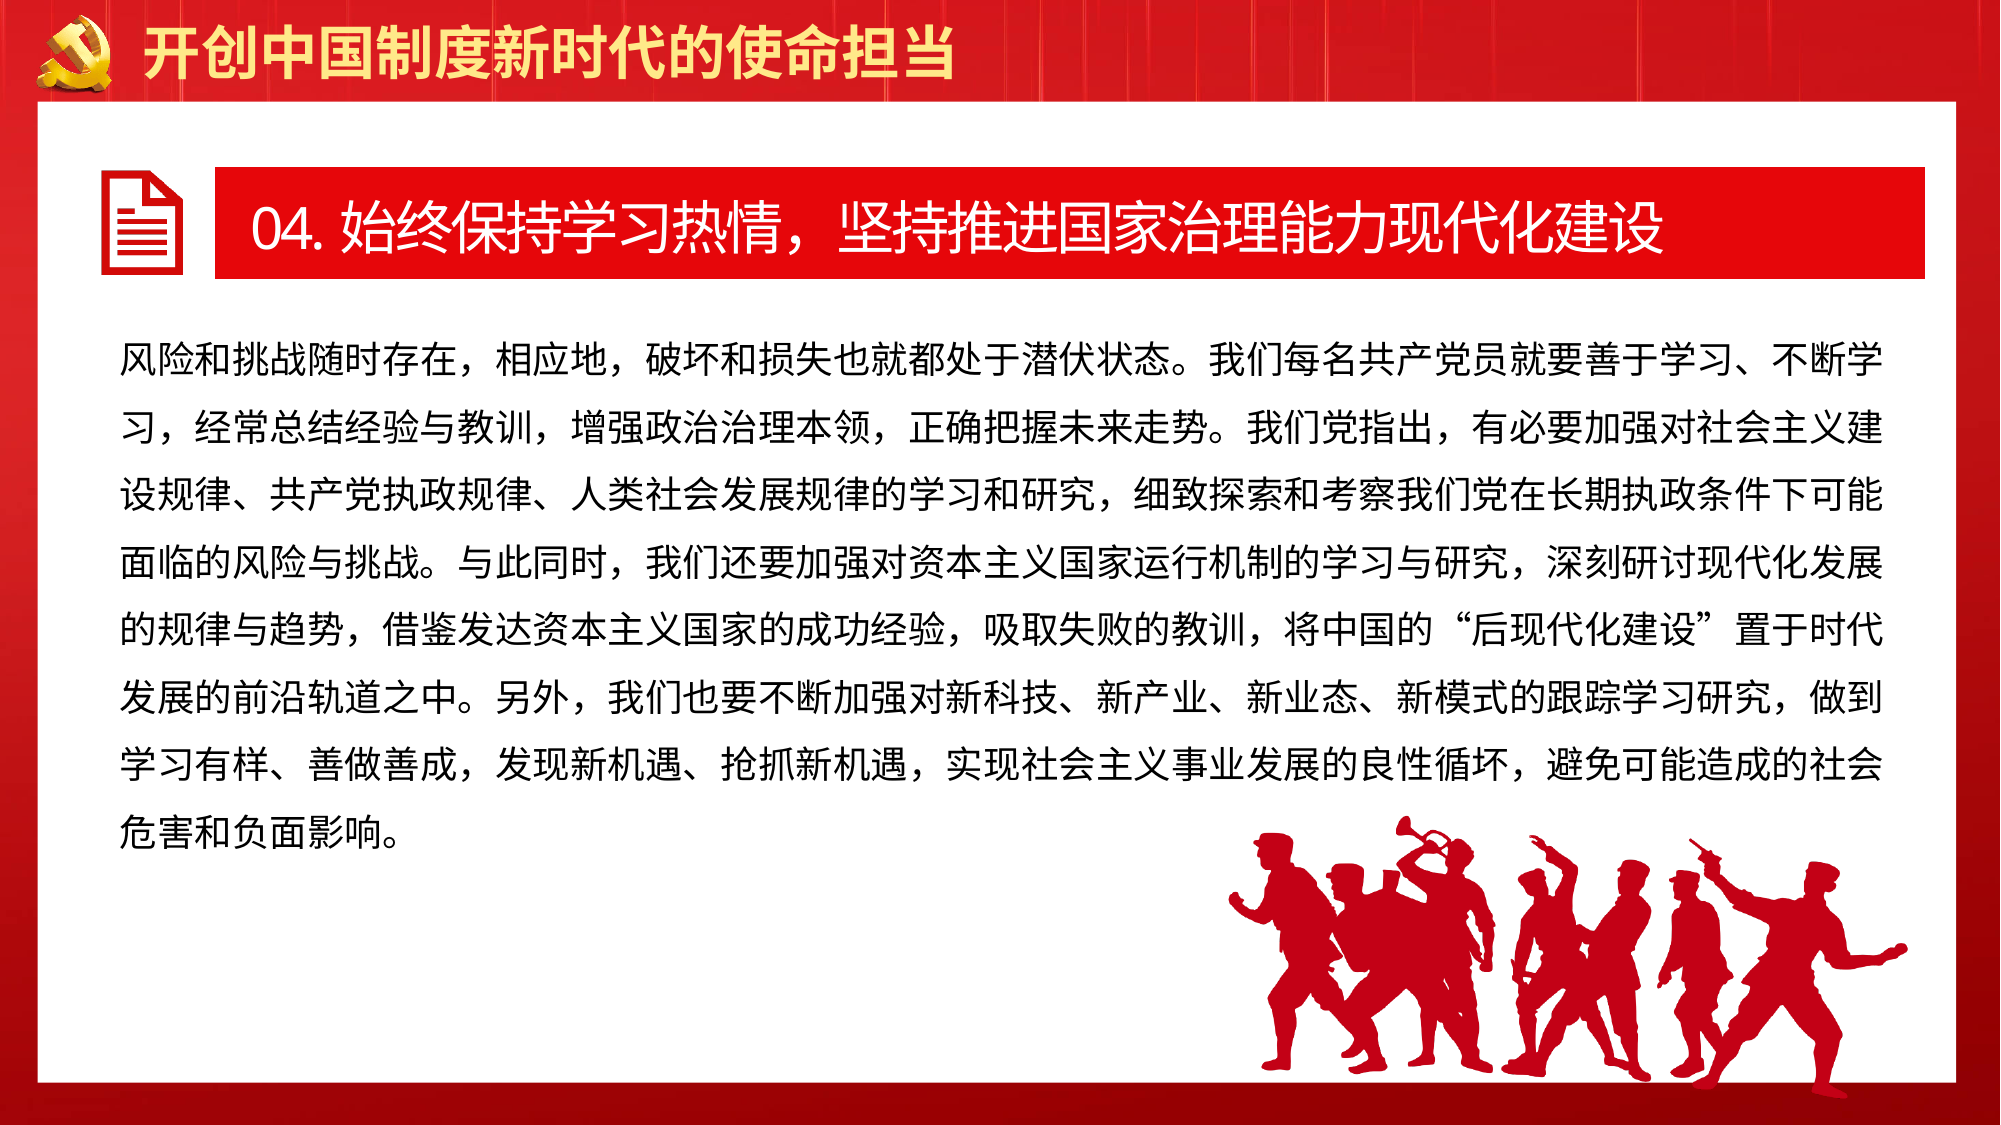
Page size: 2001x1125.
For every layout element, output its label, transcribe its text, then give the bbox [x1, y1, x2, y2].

picture [0, 0, 2000, 1125]
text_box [79, 160, 1924, 285]
text_box 开创中国制度新时代的使命担当 [128, 8, 1007, 94]
text_box 风险和挑战随时存在，相应地，破坏和损失也就都处于潜伏状态。我们每名共产党员就要善于学习、不断学习，经常总结经验与教训，增强政治治理本领，正确把握未来走势。我们党指出，有必要加强对社会主义建设规律、共产党执政规律、人类社会发展规律的学习和研究，细致探索和考察我们党在长期执政条件下可能面临的风险与挑战。与此同时，我们还要加强对资本主义国家运行机制的学习与研究，深刻研讨现代化发展的规律与趋势，借鉴发达资本主义国家的成功经验，吸取失败的教训，将中国的“后现代化建设”置于时代发展的前沿轨道之中。另外，我们也要不断加强对新科技、新产业、新业态、新模式的跟踪学习研究，做到学习有样、善做善成，发现新机遇、抢抓新机遇，实现社会主义事业发展的良性循坏，避免可能造成的社会危害和负面影响。 [99, 303, 1905, 864]
